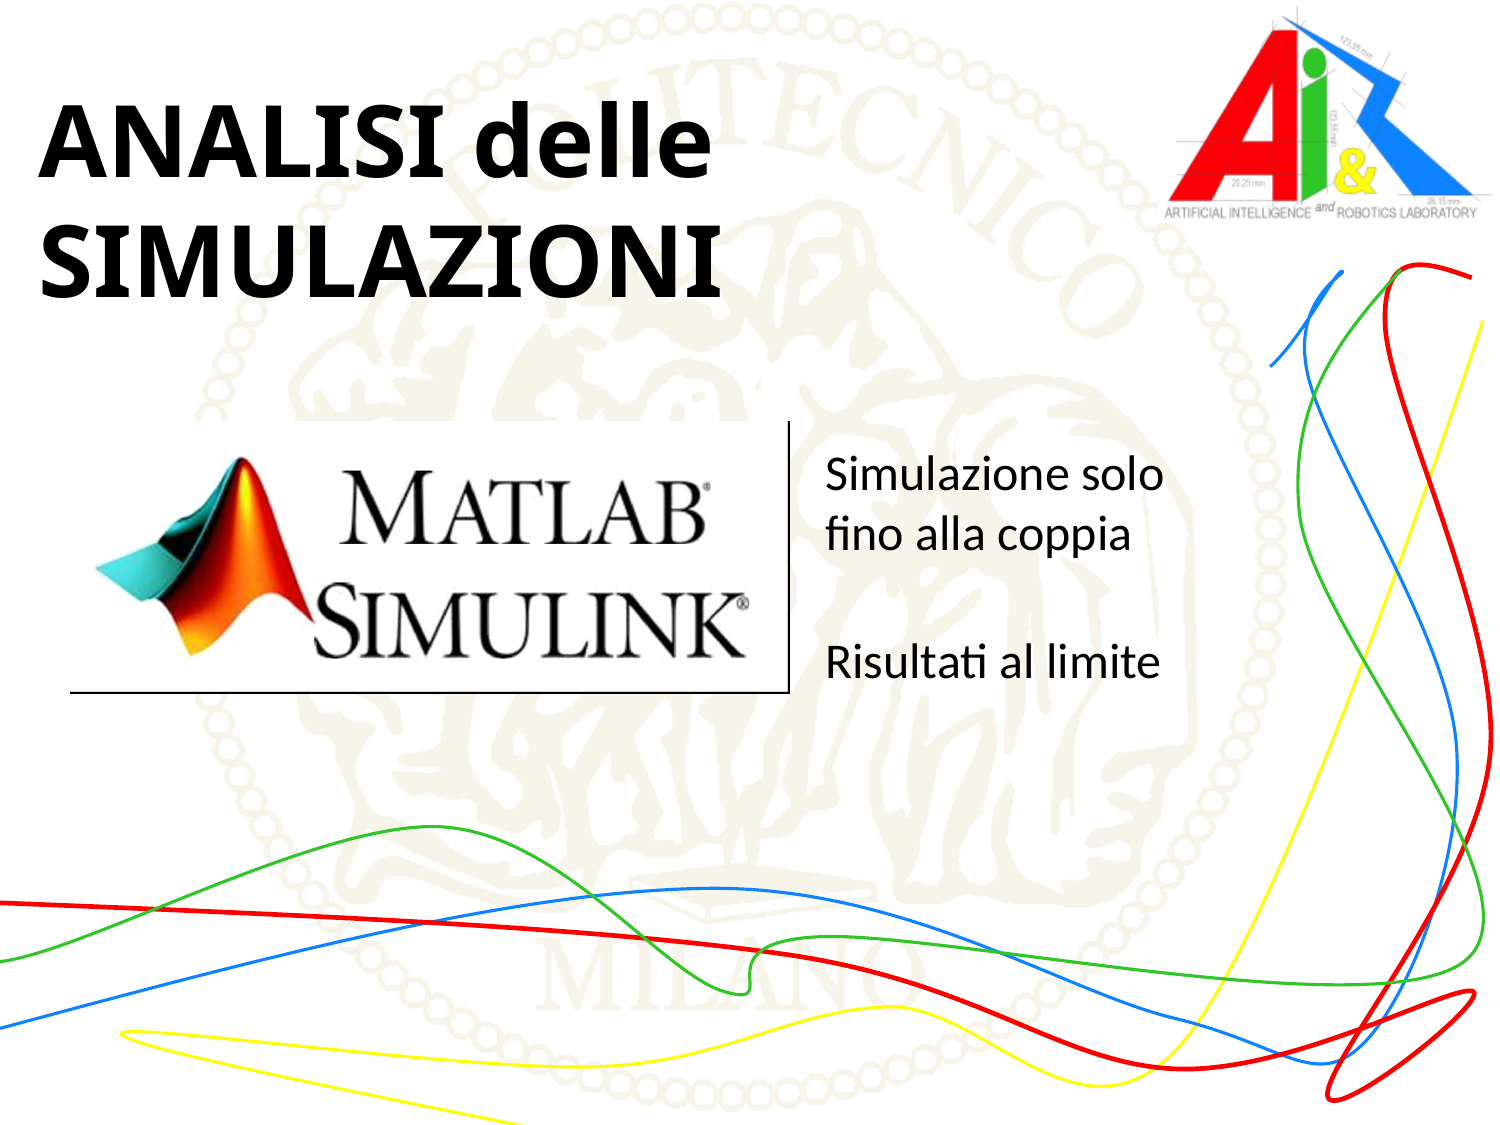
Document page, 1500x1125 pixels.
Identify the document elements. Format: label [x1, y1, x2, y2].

picture [70, 421, 790, 695]
text_box [0, 0, 1500, 1125]
